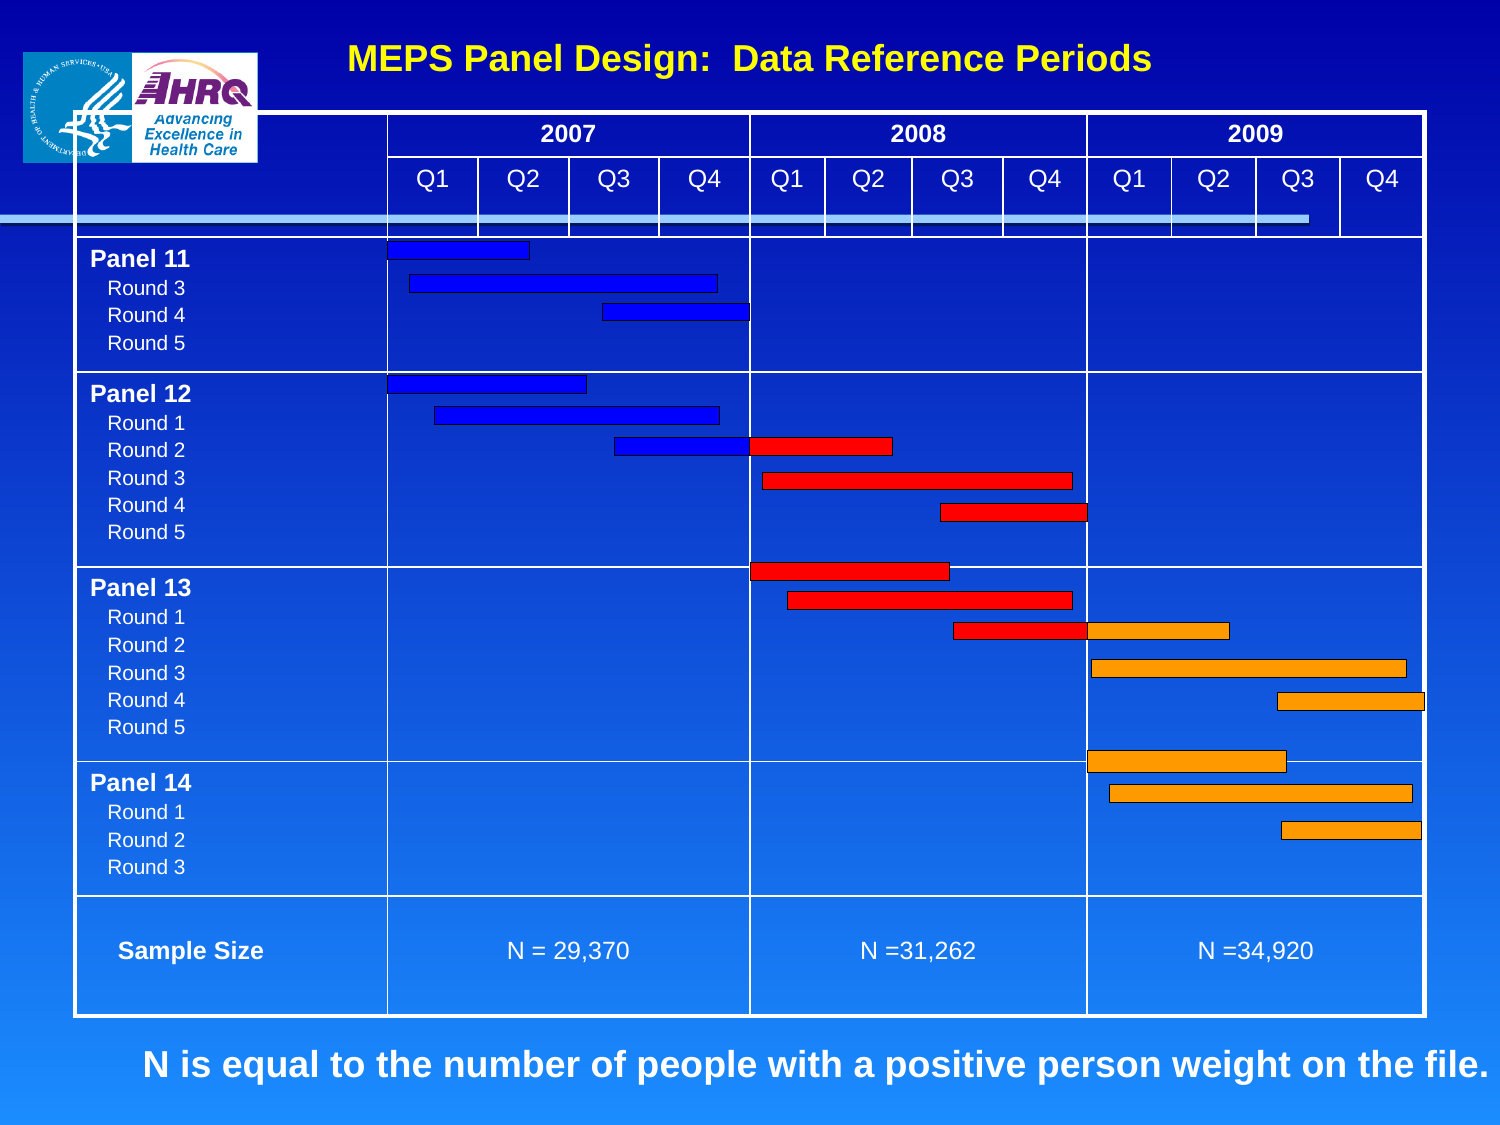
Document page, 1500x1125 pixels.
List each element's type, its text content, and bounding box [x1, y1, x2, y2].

text_box [602, 303, 750, 321]
table_cell N =31,262 [751, 897, 1086, 1014]
table_header 2008 [751, 115, 1086, 156]
table_header [77, 115, 387, 236]
table_cell [388, 568, 749, 761]
table_cell Q1 [388, 158, 477, 236]
table_cell Q2 [1172, 158, 1255, 236]
table_cell Q3 [1257, 158, 1339, 236]
table_cell Sample Size [77, 897, 387, 1014]
table_cell Panel 13 Round 1 Round 2 Round 3 Round 4 Round 5 [77, 568, 387, 761]
table_cell Panel 11 Round 3 Round 4 Round 5 [77, 238, 387, 371]
table_cell Q1 [751, 158, 824, 236]
text_box [1277, 692, 1425, 711]
text_box [1087, 750, 1287, 773]
text_box [387, 241, 530, 260]
table_cell N = 29,370 [388, 897, 749, 1014]
table_cell Q4 [1341, 158, 1422, 236]
text_box [614, 437, 749, 456]
table_cell Q2 [826, 158, 911, 236]
text_box N is equal to the number of people with a positive person weight on the file. [128, 1032, 1500, 1125]
text_box [434, 406, 720, 425]
table_cell [751, 373, 1086, 566]
table_cell N =34,920 [1088, 897, 1422, 1014]
picture [103, 93, 122, 110]
table_cell [1088, 238, 1422, 371]
text_box [762, 472, 1073, 490]
table_cell Q3 [570, 158, 658, 236]
table_cell Q3 [913, 158, 1002, 236]
table_cell [751, 762, 1086, 895]
picture [133, 88, 258, 110]
table_cell [388, 238, 749, 371]
table_cell [751, 568, 1086, 761]
table_header 2009 [1088, 115, 1422, 156]
picture [92, 88, 119, 110]
table_cell Q2 [479, 158, 568, 236]
table_cell Q4 [1004, 158, 1086, 236]
table_cell [751, 238, 1086, 371]
text_box [749, 437, 893, 456]
text_box [787, 591, 1073, 610]
text_box [409, 274, 718, 293]
table_cell Panel 14 Round 1 Round 2 Round 3 [77, 762, 387, 895]
table_cell Q1 [1088, 158, 1171, 236]
table_header 2007 [388, 115, 749, 156]
text_box [1109, 784, 1413, 803]
table_cell Q4 [660, 158, 749, 236]
title MEPS Panel Design: Data Reference Periods [75, 24, 1425, 88]
text_box [387, 375, 587, 394]
table_cell Panel 12 Round 1 Round 2 Round 3 Round 4 Round 5 [77, 373, 387, 566]
text_box [940, 503, 1088, 522]
text_box [750, 562, 950, 581]
table_cell [1088, 762, 1422, 895]
table_cell [388, 373, 749, 566]
table_cell [388, 762, 749, 895]
picture [82, 88, 108, 110]
text_box [1281, 821, 1422, 840]
text_box [1087, 622, 1230, 640]
table_cell [1088, 373, 1422, 566]
text_box [953, 622, 1087, 640]
table_cell [1088, 568, 1422, 761]
picture [60, 129, 73, 134]
text_box [1091, 659, 1407, 678]
